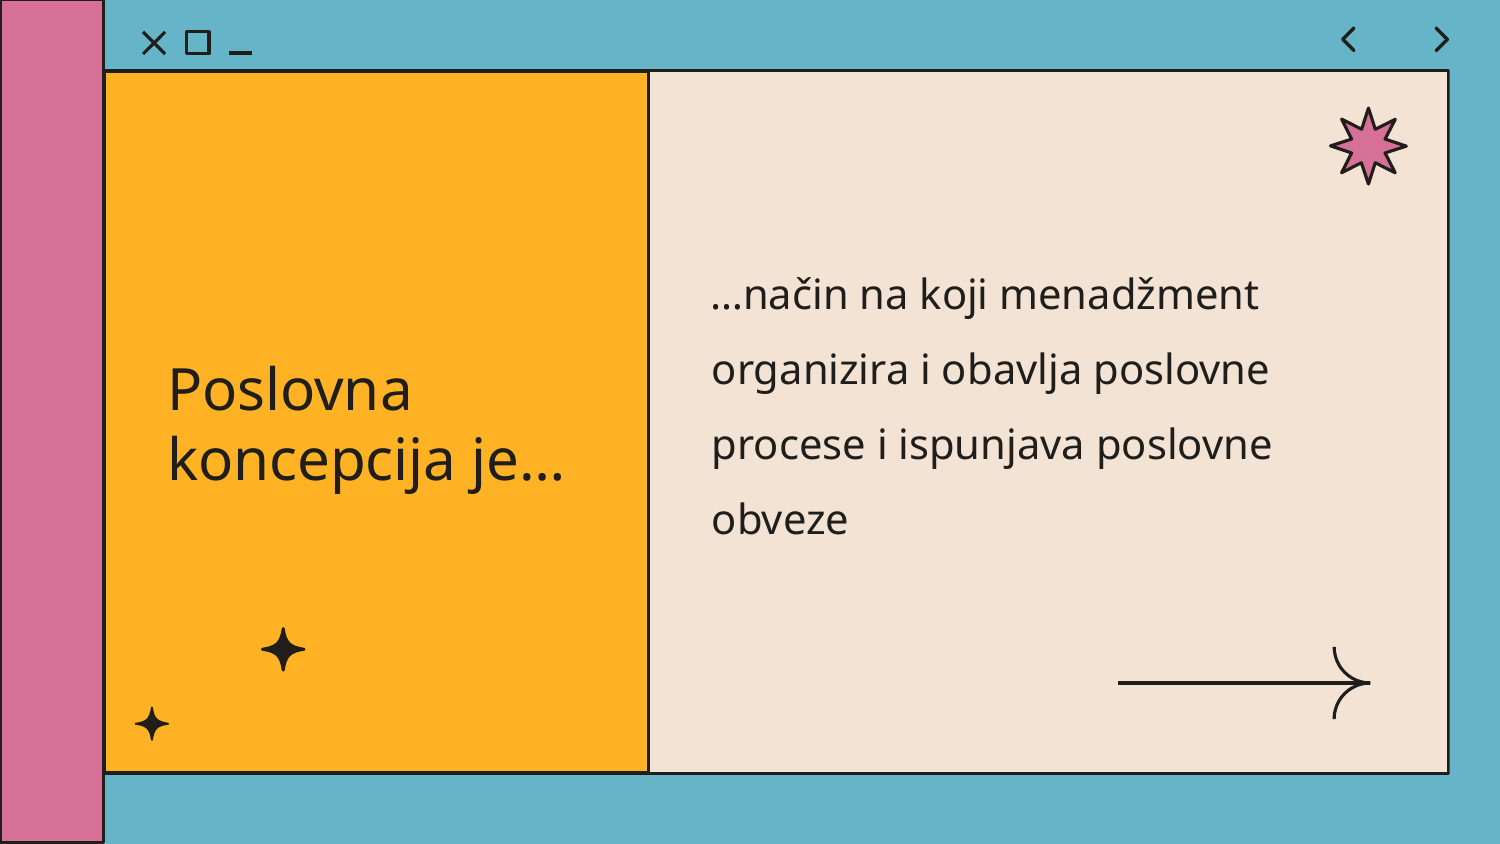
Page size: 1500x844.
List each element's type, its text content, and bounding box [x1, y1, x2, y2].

text_box [1330, 108, 1407, 185]
list …način na koji menadžment organizira i obavlja poslovne procese i ispunjava poslovne obveze [680, 227, 1382, 628]
title Poslovna koncepcija je… [152, 273, 649, 571]
text_box [104, 71, 649, 773]
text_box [134, 626, 307, 741]
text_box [1117, 610, 1407, 756]
text_box [1342, 27, 1355, 52]
text_box [1435, 27, 1449, 52]
